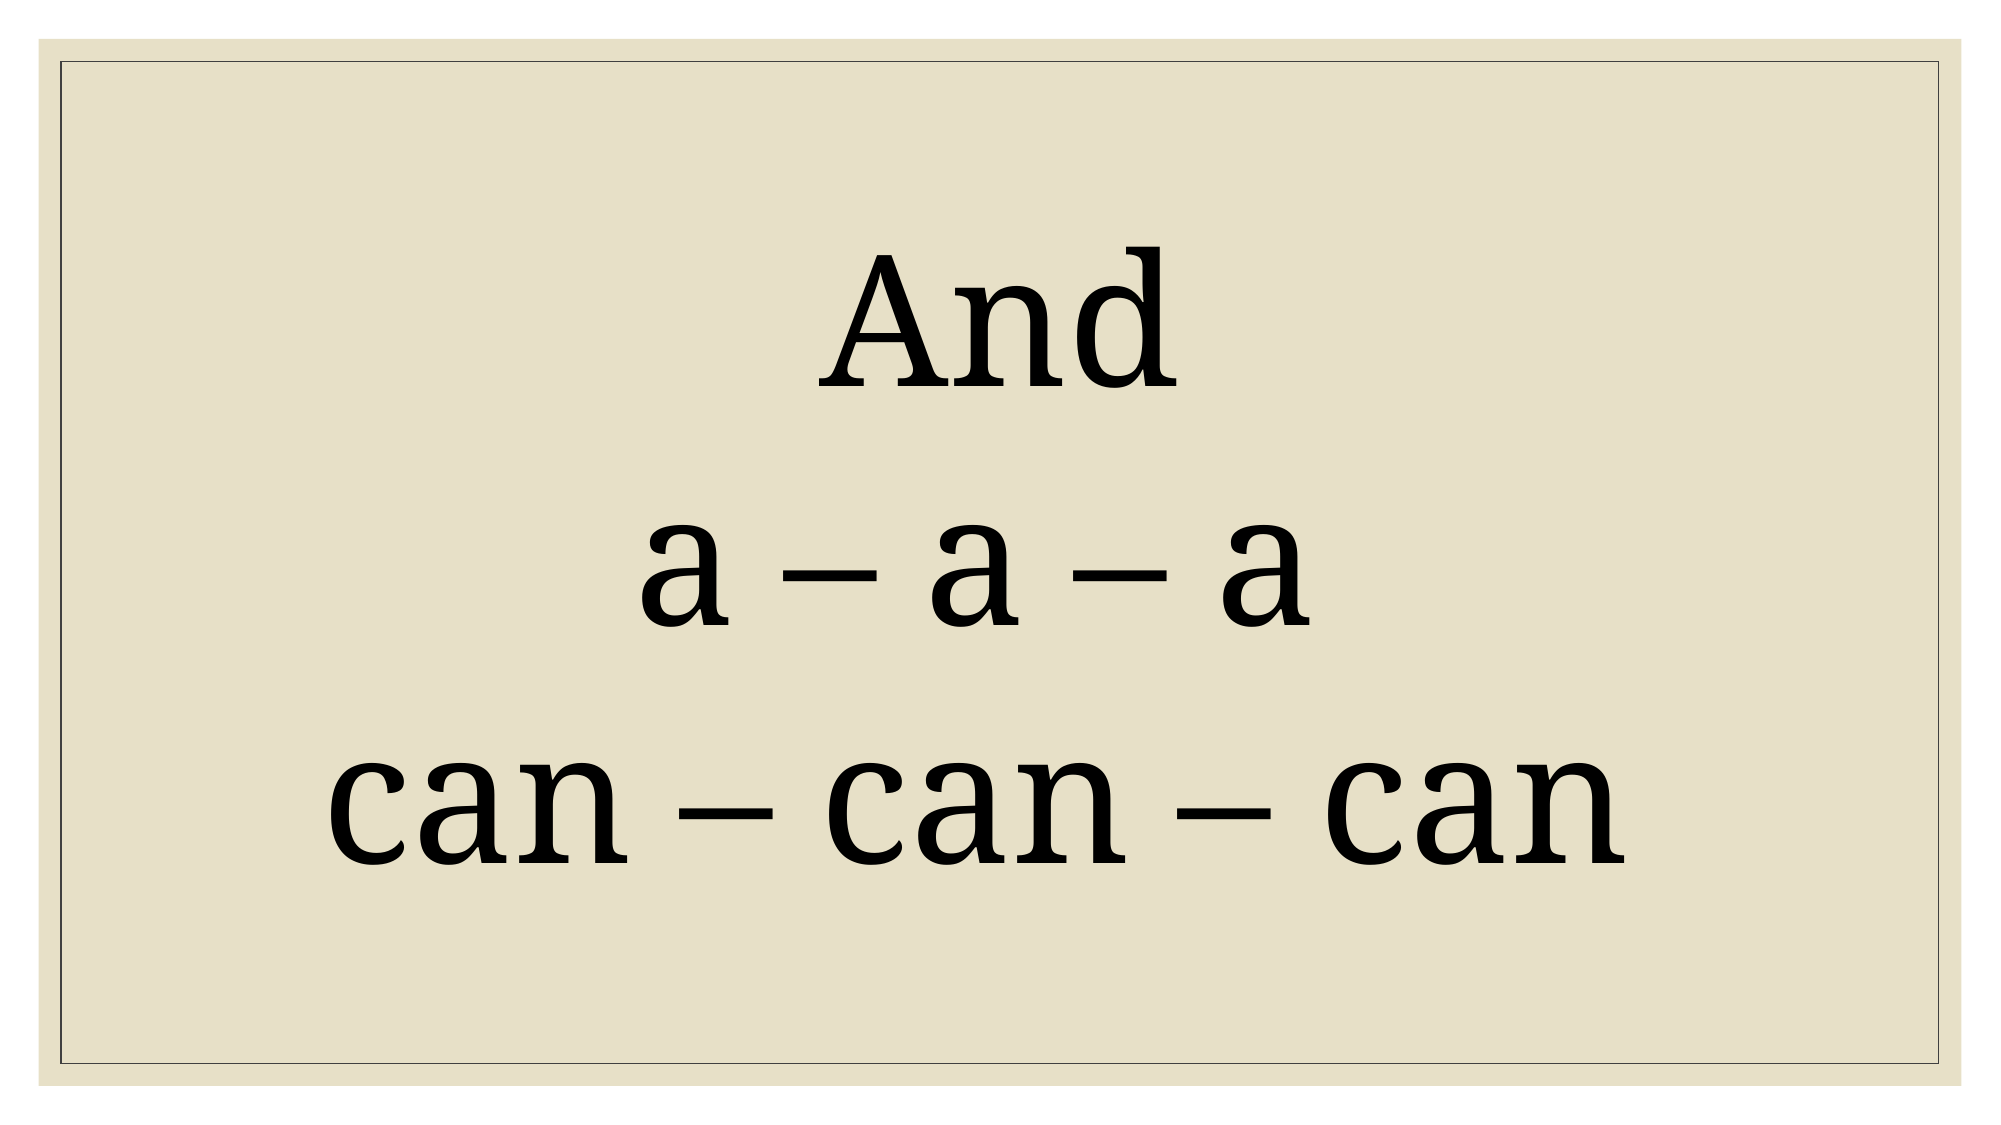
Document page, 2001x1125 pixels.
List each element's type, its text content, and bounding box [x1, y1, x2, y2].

list And a – a – a can – can – can [174, 195, 1825, 930]
